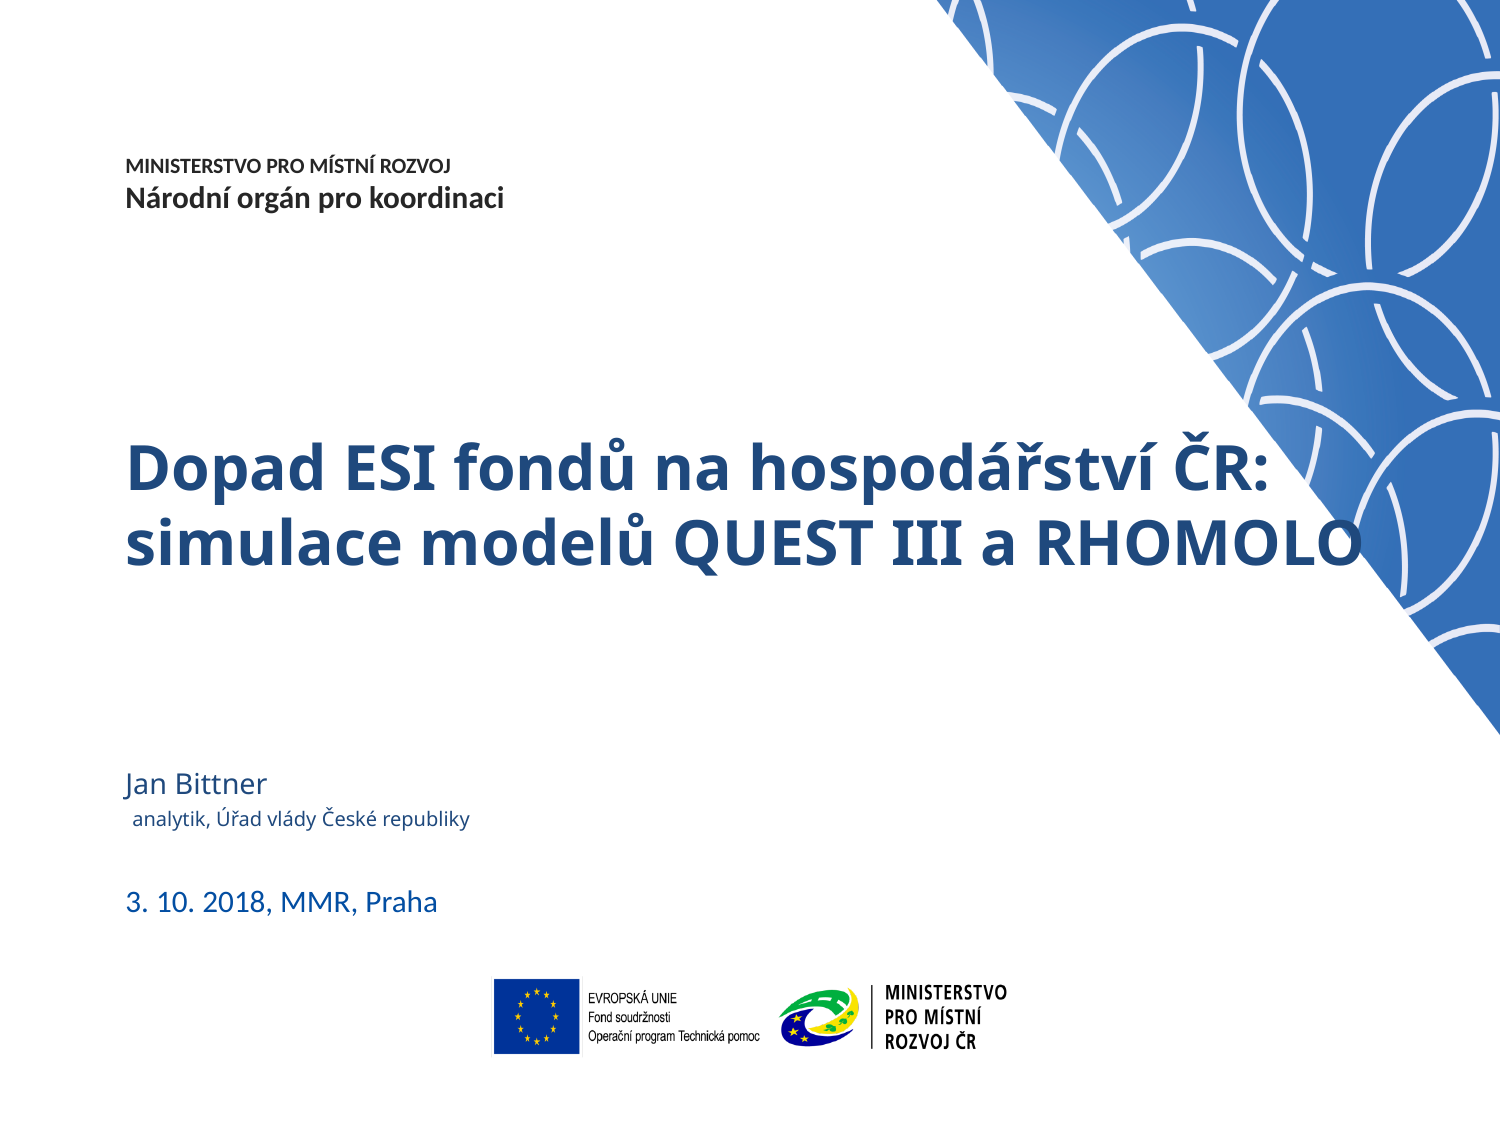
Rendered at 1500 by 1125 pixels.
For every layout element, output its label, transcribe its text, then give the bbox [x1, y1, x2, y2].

picture [475, 954, 1025, 1079]
title Dopad ESI fondů na hospodářství ČR: simulace modelů QUEST III a RHOMOLO [110, 346, 1461, 646]
subtitle Jan Bittner analytik, Úřad vlády České republiky [110, 758, 1161, 840]
picture [935, 0, 1500, 736]
list 3. 10. 2018, MMR, Praha [110, 873, 678, 932]
